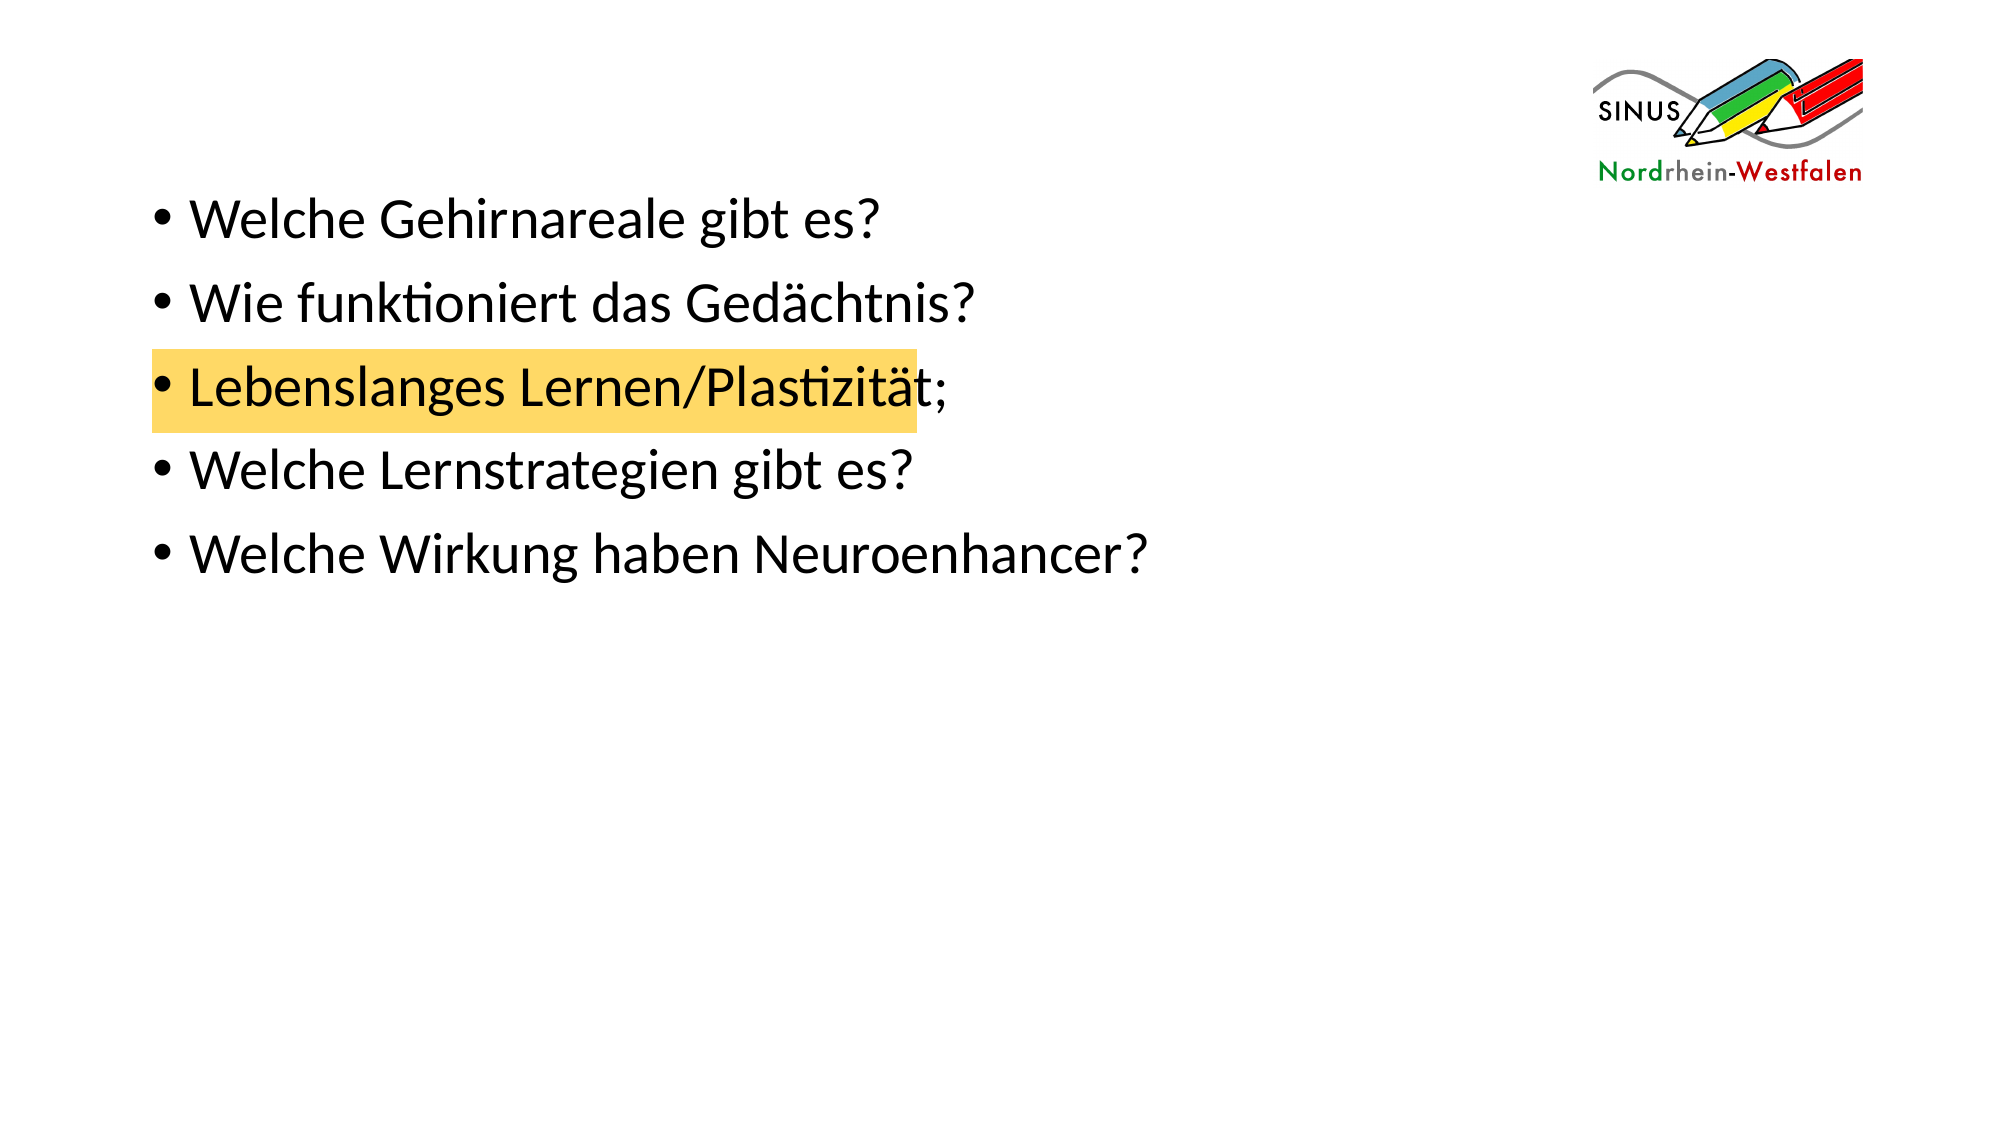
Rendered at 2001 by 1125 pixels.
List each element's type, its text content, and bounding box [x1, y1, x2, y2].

picture [1593, 59, 1863, 181]
text_box Welche Gehirnareale gibt es? Wie funktioniert das Gedächtnis? Lebenslanges Lernen/Plastizität; Welche Lernstrategien gibt es? Welche Wirkung haben Neuroenhancer? [137, 181, 1863, 895]
